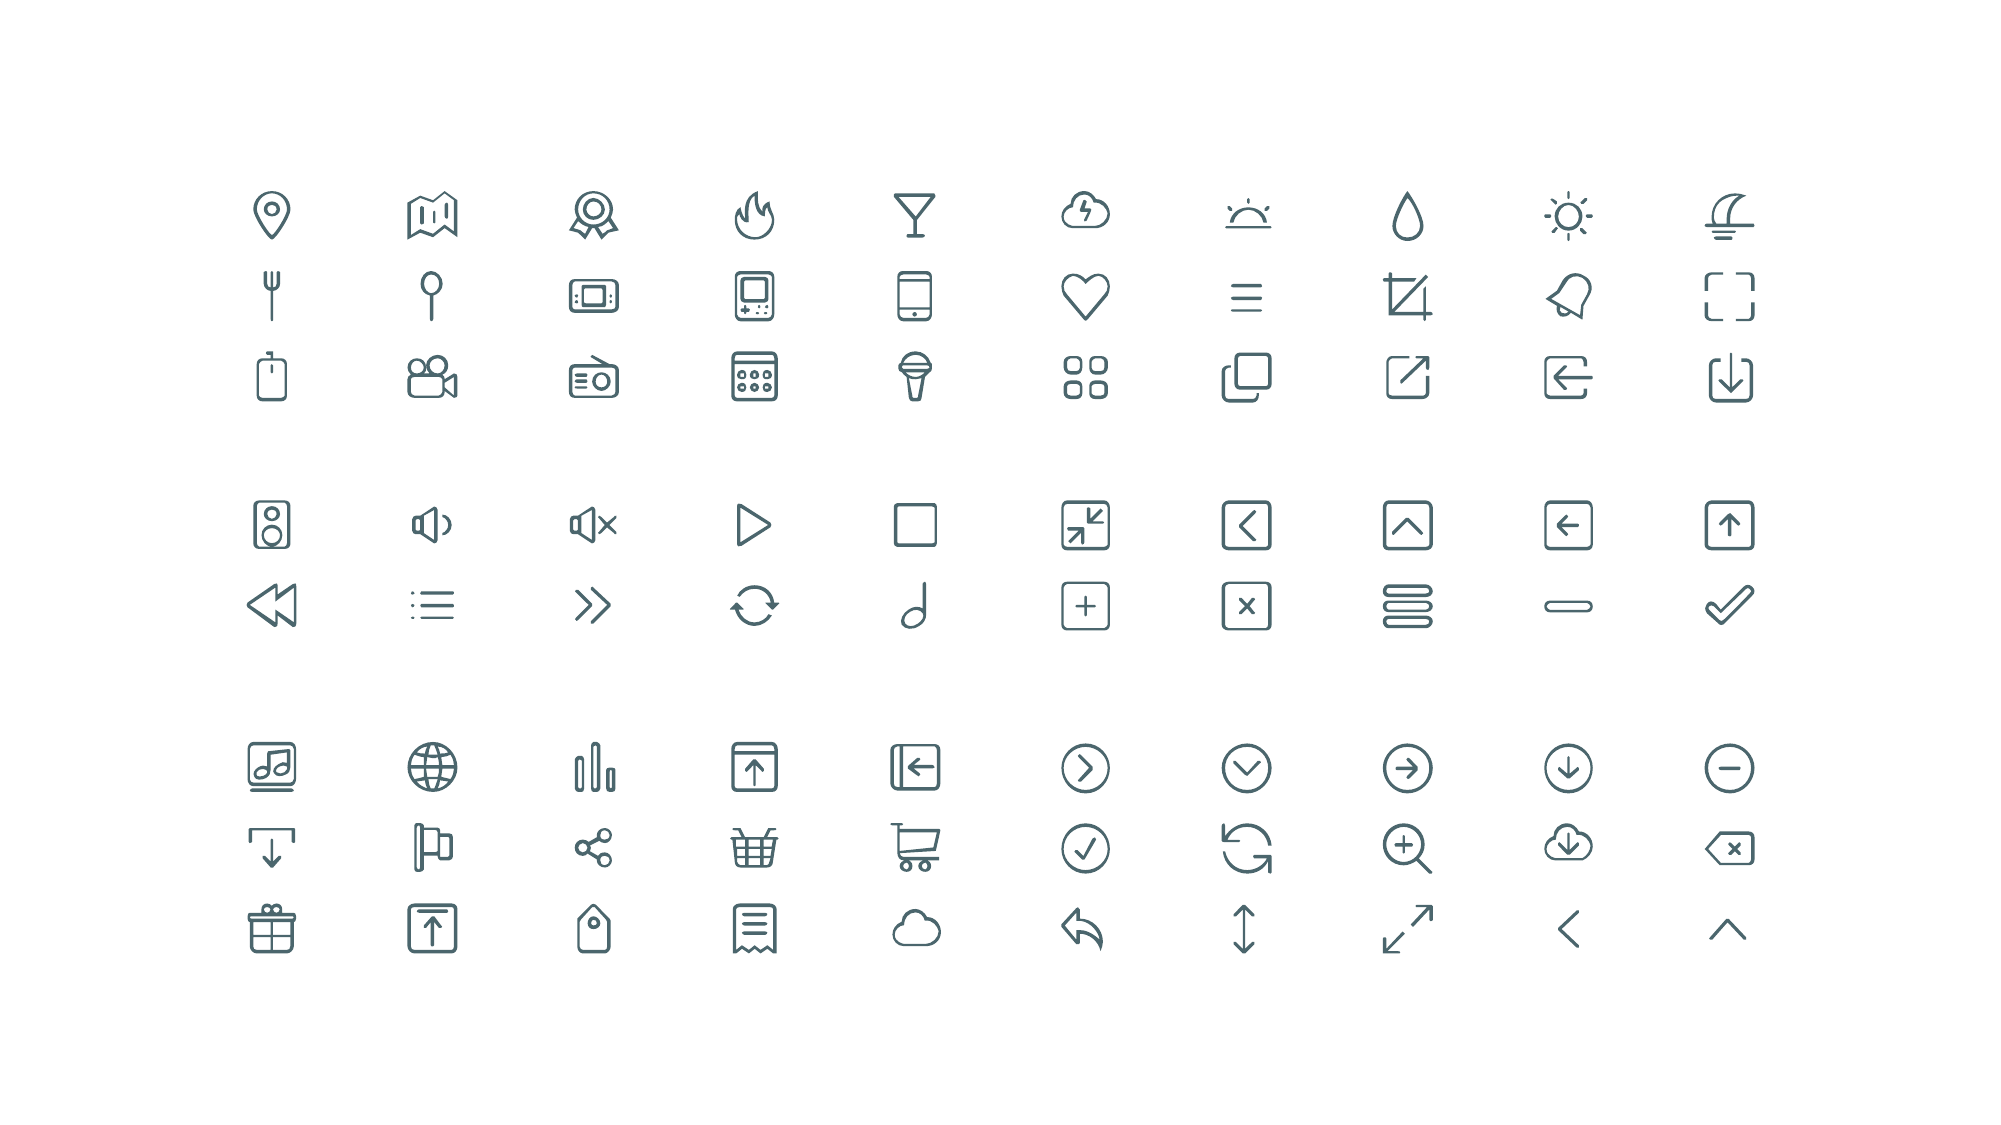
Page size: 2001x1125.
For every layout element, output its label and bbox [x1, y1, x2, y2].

text_box [734, 191, 775, 240]
text_box [246, 583, 297, 628]
text_box [737, 503, 772, 547]
text_box [1713, 236, 1733, 240]
text_box [1704, 272, 1724, 291]
text_box [893, 503, 937, 547]
text_box [1735, 302, 1755, 322]
text_box [591, 741, 601, 792]
text_box [407, 191, 458, 240]
text_box [1234, 352, 1272, 390]
text_box [407, 354, 458, 398]
text_box [1704, 302, 1724, 322]
text_box [1386, 356, 1430, 400]
text_box [247, 741, 297, 787]
text_box [897, 271, 932, 322]
text_box [263, 271, 281, 322]
text_box [732, 903, 777, 954]
text_box [1392, 191, 1424, 242]
text_box [1382, 823, 1433, 874]
text_box [898, 351, 932, 402]
text_box [1229, 207, 1267, 223]
text_box [1580, 228, 1587, 235]
text_box [1545, 273, 1592, 320]
text_box [1544, 823, 1593, 861]
text_box [606, 767, 616, 792]
text_box [1558, 910, 1579, 948]
text_box [412, 506, 438, 544]
text_box [1061, 743, 1110, 794]
text_box [407, 903, 458, 954]
text_box [1382, 584, 1433, 598]
text_box [1704, 831, 1755, 866]
text_box [577, 903, 611, 954]
text_box [1580, 198, 1588, 204]
text_box [1221, 581, 1272, 631]
text_box [731, 741, 778, 792]
text_box [1550, 198, 1557, 205]
text_box [1230, 283, 1263, 288]
text_box [1705, 584, 1755, 626]
text_box [1704, 743, 1755, 794]
text_box [568, 191, 619, 240]
text_box [900, 581, 927, 629]
text_box [590, 586, 611, 624]
text_box [1382, 931, 1405, 954]
text_box [569, 506, 596, 544]
text_box [1708, 358, 1754, 403]
text_box [249, 788, 294, 792]
text_box [734, 271, 775, 322]
text_box [1704, 193, 1755, 228]
text_box [1061, 191, 1110, 229]
text_box [442, 514, 452, 536]
text_box [1063, 356, 1083, 375]
text_box [1382, 272, 1433, 322]
text_box [247, 903, 297, 954]
text_box [1704, 500, 1755, 551]
text_box [407, 741, 458, 792]
text_box [1382, 615, 1433, 629]
text_box [1061, 907, 1103, 952]
text_box [1061, 823, 1110, 874]
text_box [1382, 500, 1433, 551]
text_box [1544, 500, 1593, 551]
text_box [420, 603, 454, 608]
text_box [1718, 352, 1744, 394]
text_box [890, 823, 941, 872]
text_box [729, 602, 772, 626]
text_box [256, 351, 287, 402]
text_box [1553, 365, 1593, 390]
text_box [1551, 202, 1583, 233]
text_box [420, 271, 443, 322]
text_box [1544, 743, 1593, 794]
text_box [1222, 851, 1272, 874]
text_box [1544, 600, 1593, 613]
text_box [892, 908, 941, 947]
text_box [253, 500, 291, 549]
text_box [1221, 743, 1272, 794]
text_box [574, 755, 585, 792]
text_box [574, 828, 612, 868]
text_box [1544, 356, 1588, 400]
text_box [568, 279, 619, 313]
text_box [420, 591, 454, 595]
text_box [1410, 904, 1433, 927]
text_box [1221, 365, 1259, 403]
text_box [598, 515, 617, 535]
text_box [262, 838, 282, 868]
text_box [1089, 356, 1108, 375]
text_box [1089, 380, 1108, 400]
text_box [1230, 296, 1263, 301]
text_box [890, 744, 941, 791]
text_box [737, 585, 780, 610]
text_box [1063, 380, 1083, 400]
text_box [1221, 500, 1272, 551]
text_box [730, 828, 779, 868]
text_box [414, 823, 453, 872]
text_box [1061, 581, 1110, 631]
text_box [575, 589, 593, 621]
text_box [893, 193, 936, 238]
text_box [248, 828, 296, 844]
text_box [1382, 743, 1433, 794]
text_box [253, 191, 291, 240]
text_box [1221, 823, 1272, 846]
text_box [1709, 918, 1747, 940]
text_box [1233, 904, 1255, 954]
text_box [1061, 273, 1110, 321]
text_box [731, 351, 778, 402]
text_box [1735, 272, 1755, 291]
text_box [1061, 500, 1110, 551]
text_box [1382, 600, 1433, 613]
text_box [568, 354, 619, 398]
